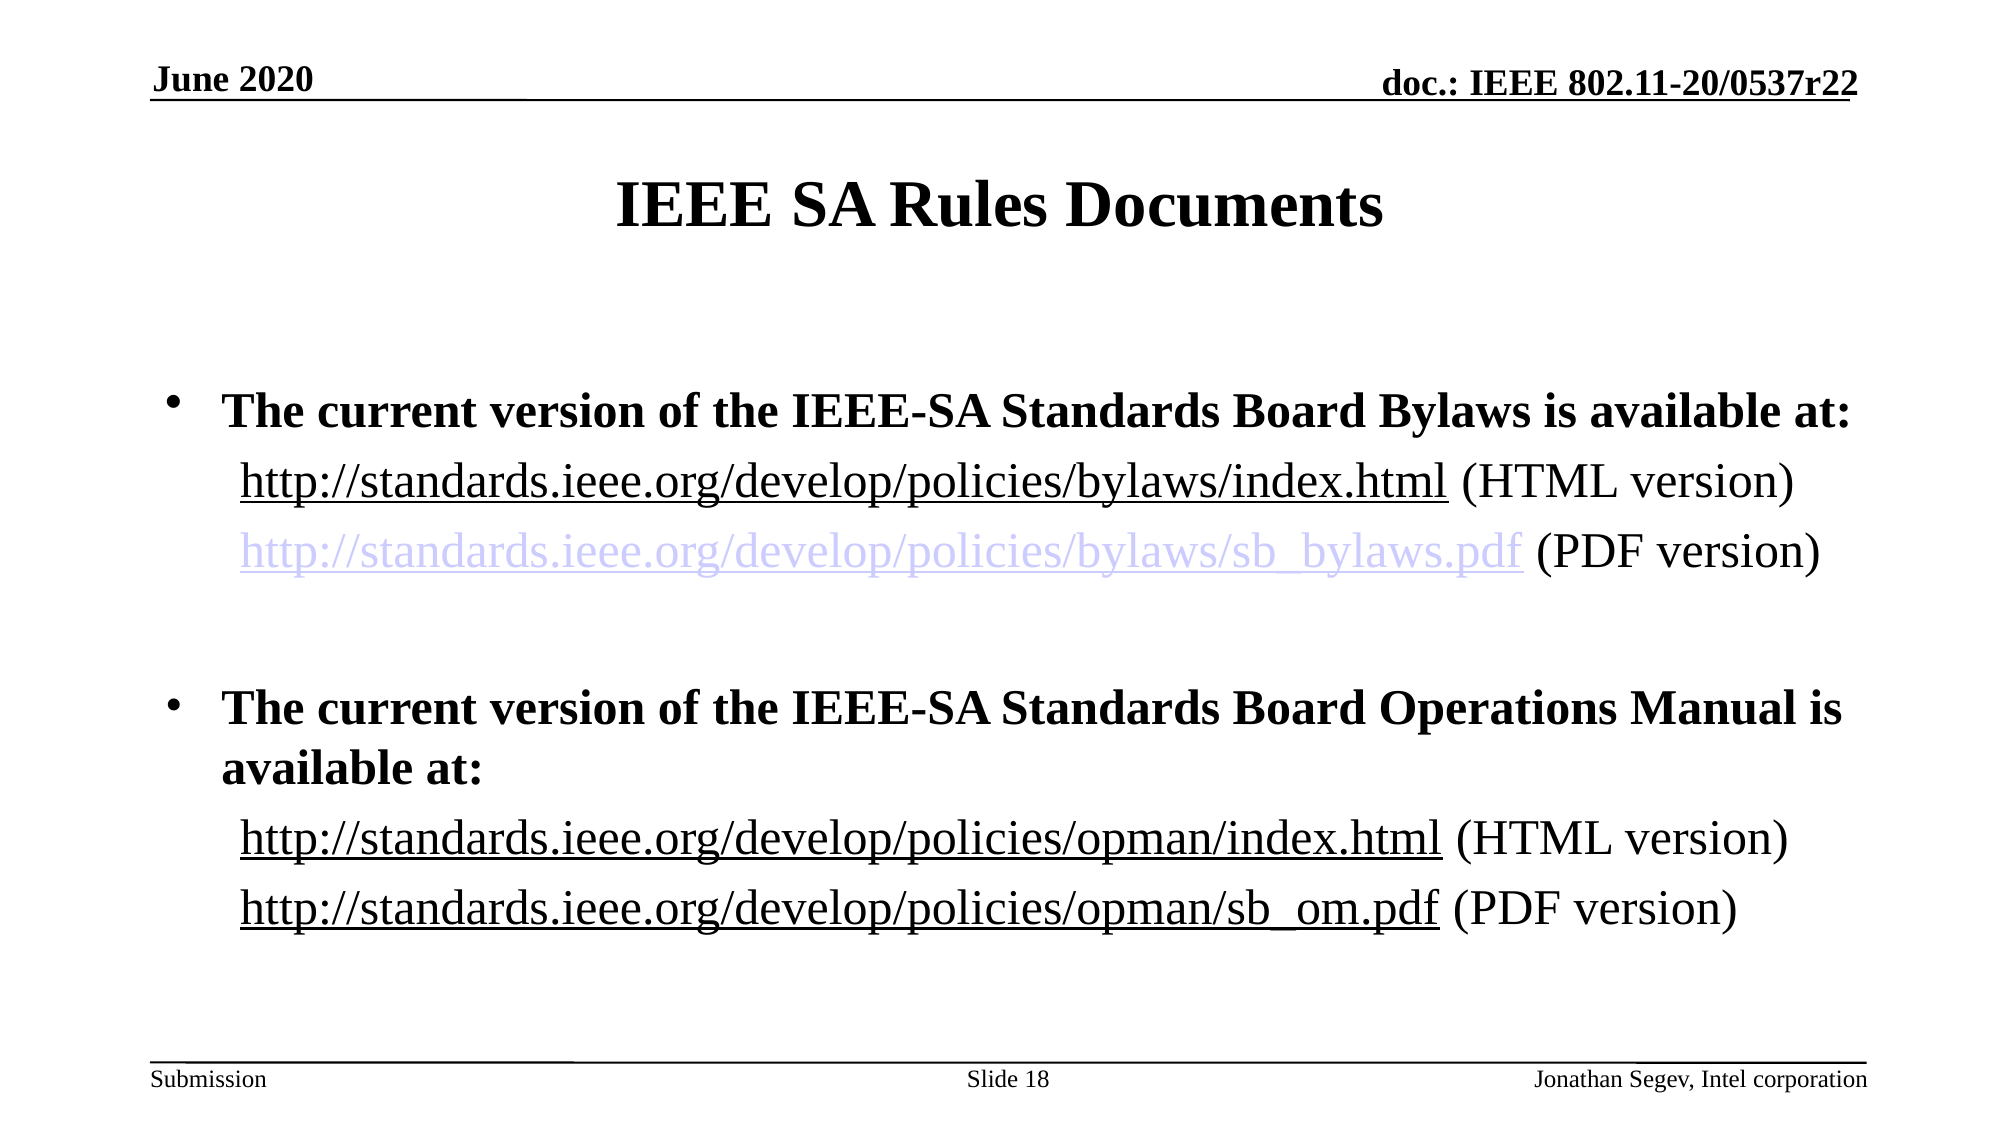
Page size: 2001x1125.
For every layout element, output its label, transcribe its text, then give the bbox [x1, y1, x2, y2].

footer Jonathan Segev, Intel corporation [1171, 1061, 1869, 1093]
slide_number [152, 54, 563, 100]
title IEEE SA Rules Documents [149, 112, 1850, 288]
list The current version of the IEEE-SA Standards Board Bylaws is available at: http://standards.ieee.org/develop/policies/bylaws/index.html (HTML version) http://standards.ieee.org/develop/policies/bylaws/sb_bylaws.pdf (PDF version) The current version of the IEEE-SA Standards Board Operations Manual is available at: http://standards.ieee.org/develop/policies/opman/index.html (HTML version) http://standards.ieee.org/develop/policies/opman/sb_om.pdf (PDF version) [149, 299, 1922, 1000]
slide_number Slide 18 [950, 1061, 1067, 1123]
